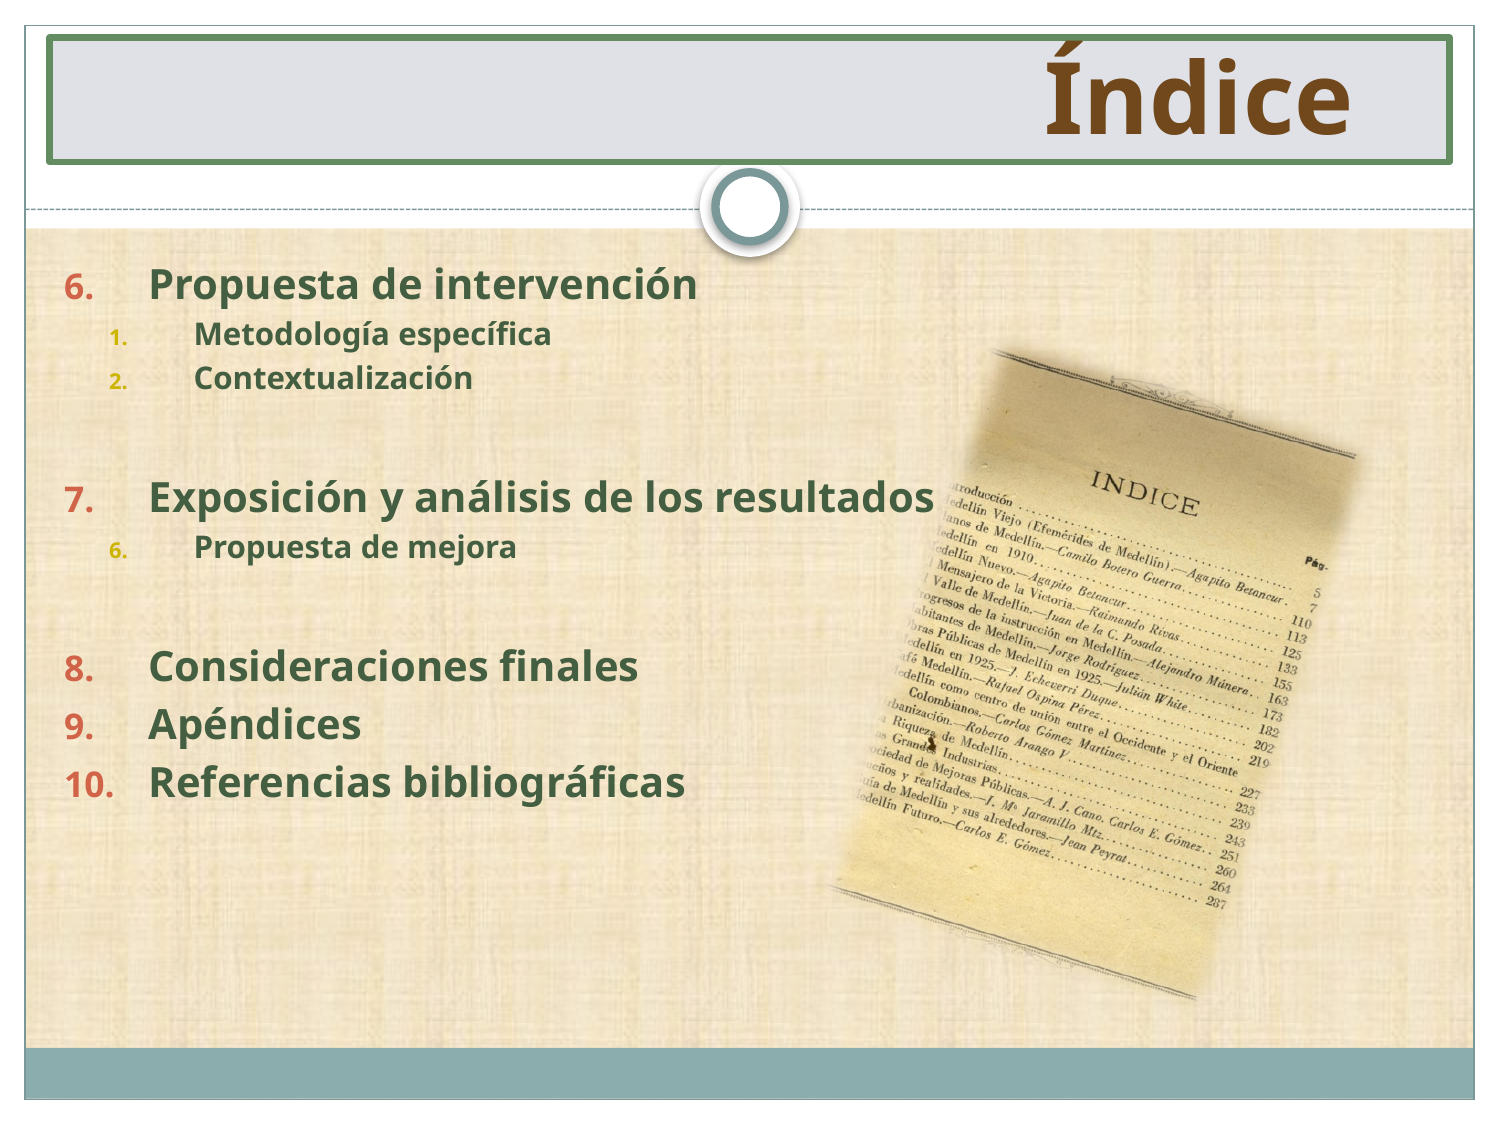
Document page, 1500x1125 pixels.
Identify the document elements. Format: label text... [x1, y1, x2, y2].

picture [853, 361, 1349, 984]
title Índice [49, 37, 1450, 162]
list Propuesta de intervención Metodología específica Contextualización Exposición y análisis de los resultados Propuesta de mejora Consideraciones finales Apéndices Referencias bibliográficas [49, 250, 1445, 1001]
